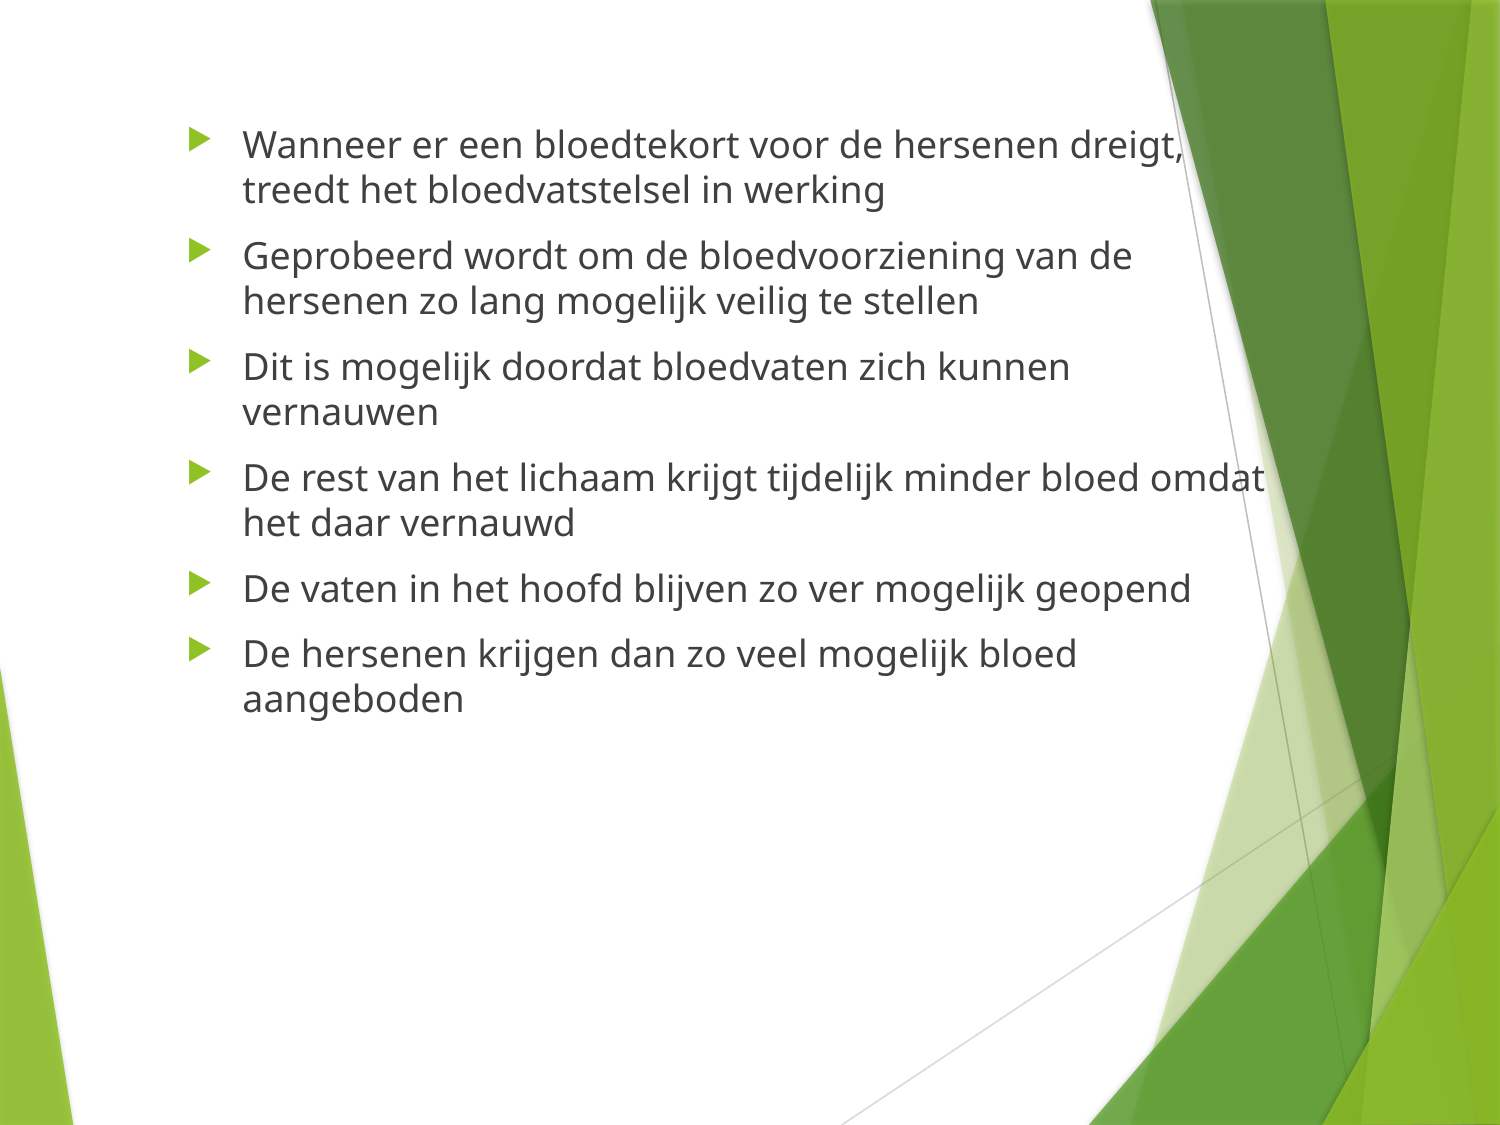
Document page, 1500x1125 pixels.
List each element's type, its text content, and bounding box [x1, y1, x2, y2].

list Wanneer er een bloedtekort voor de hersenen dreigt, treedt het bloedvatstelsel in werking Geprobeerd wordt om de bloedvoorziening van de hersenen zo lang mogelijk veilig te stellen Dit is mogelijk doordat bloedvaten zich kunnen vernauwen De rest van het lichaam krijgt tijdelijk minder bloed omdat het daar vernauwd De vaten in het hoofd blijven zo ver mogelijk geopend De hersenen krijgen dan zo veel mogelijk bloed aangeboden [171, 113, 1283, 957]
